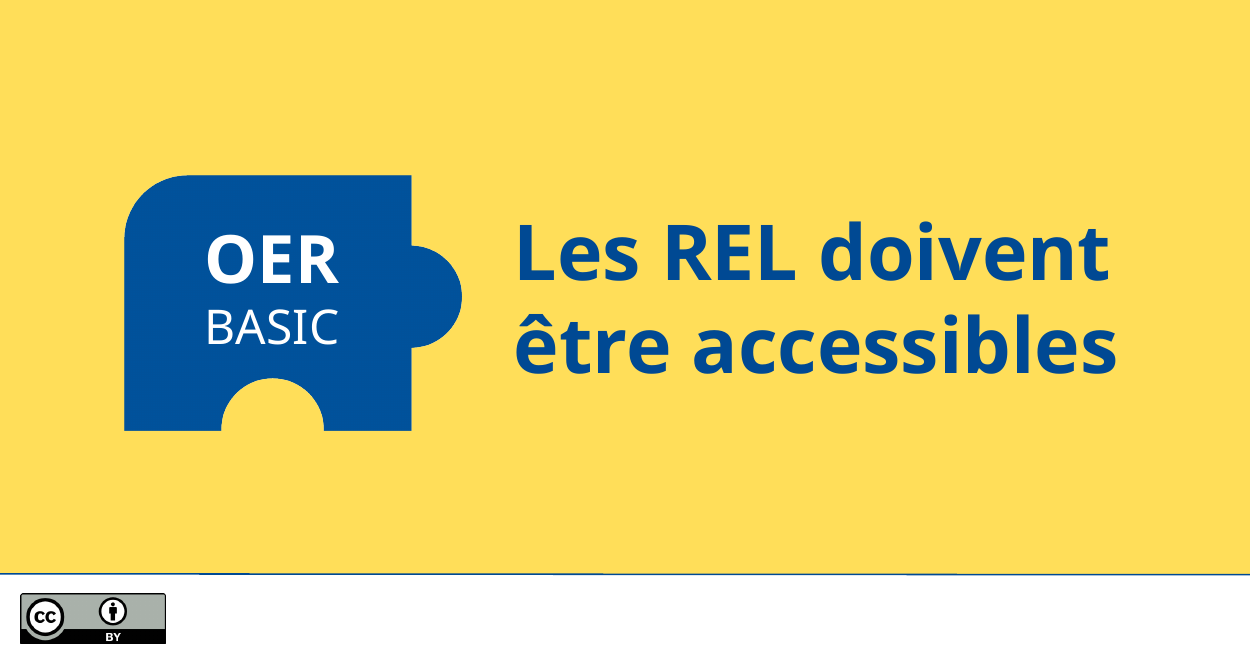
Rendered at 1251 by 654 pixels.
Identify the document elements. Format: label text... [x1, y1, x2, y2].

text_box [0, 582, 1250, 654]
picture [124, 174, 462, 432]
text_box OER BASIC [466, 202, 706, 370]
text_box Les REL doivent être accessibles [501, 191, 1188, 401]
picture [20, 592, 166, 645]
